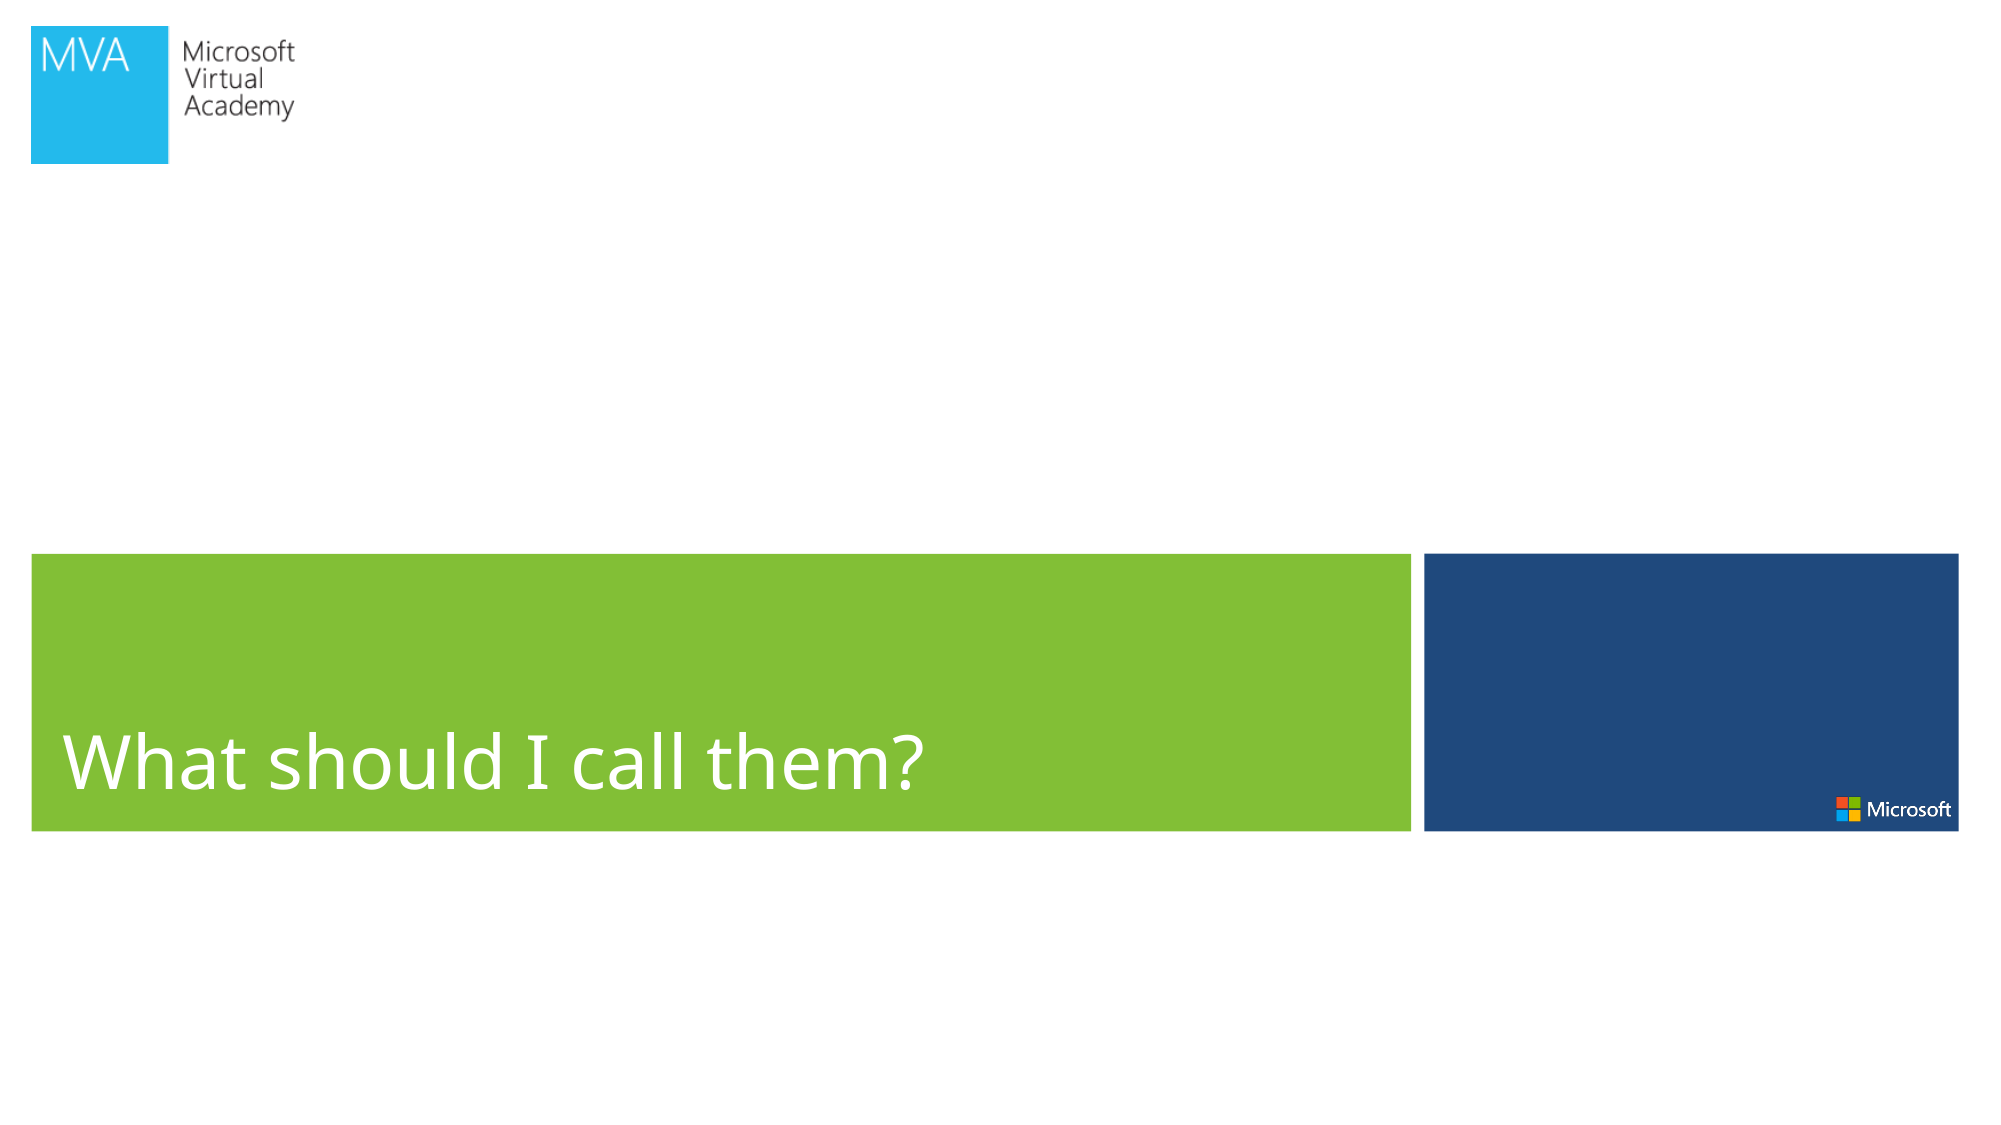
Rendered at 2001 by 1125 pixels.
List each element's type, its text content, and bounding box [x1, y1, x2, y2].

picture [31, 26, 374, 164]
list What should I call them? [47, 568, 1396, 813]
picture [1834, 790, 1956, 827]
